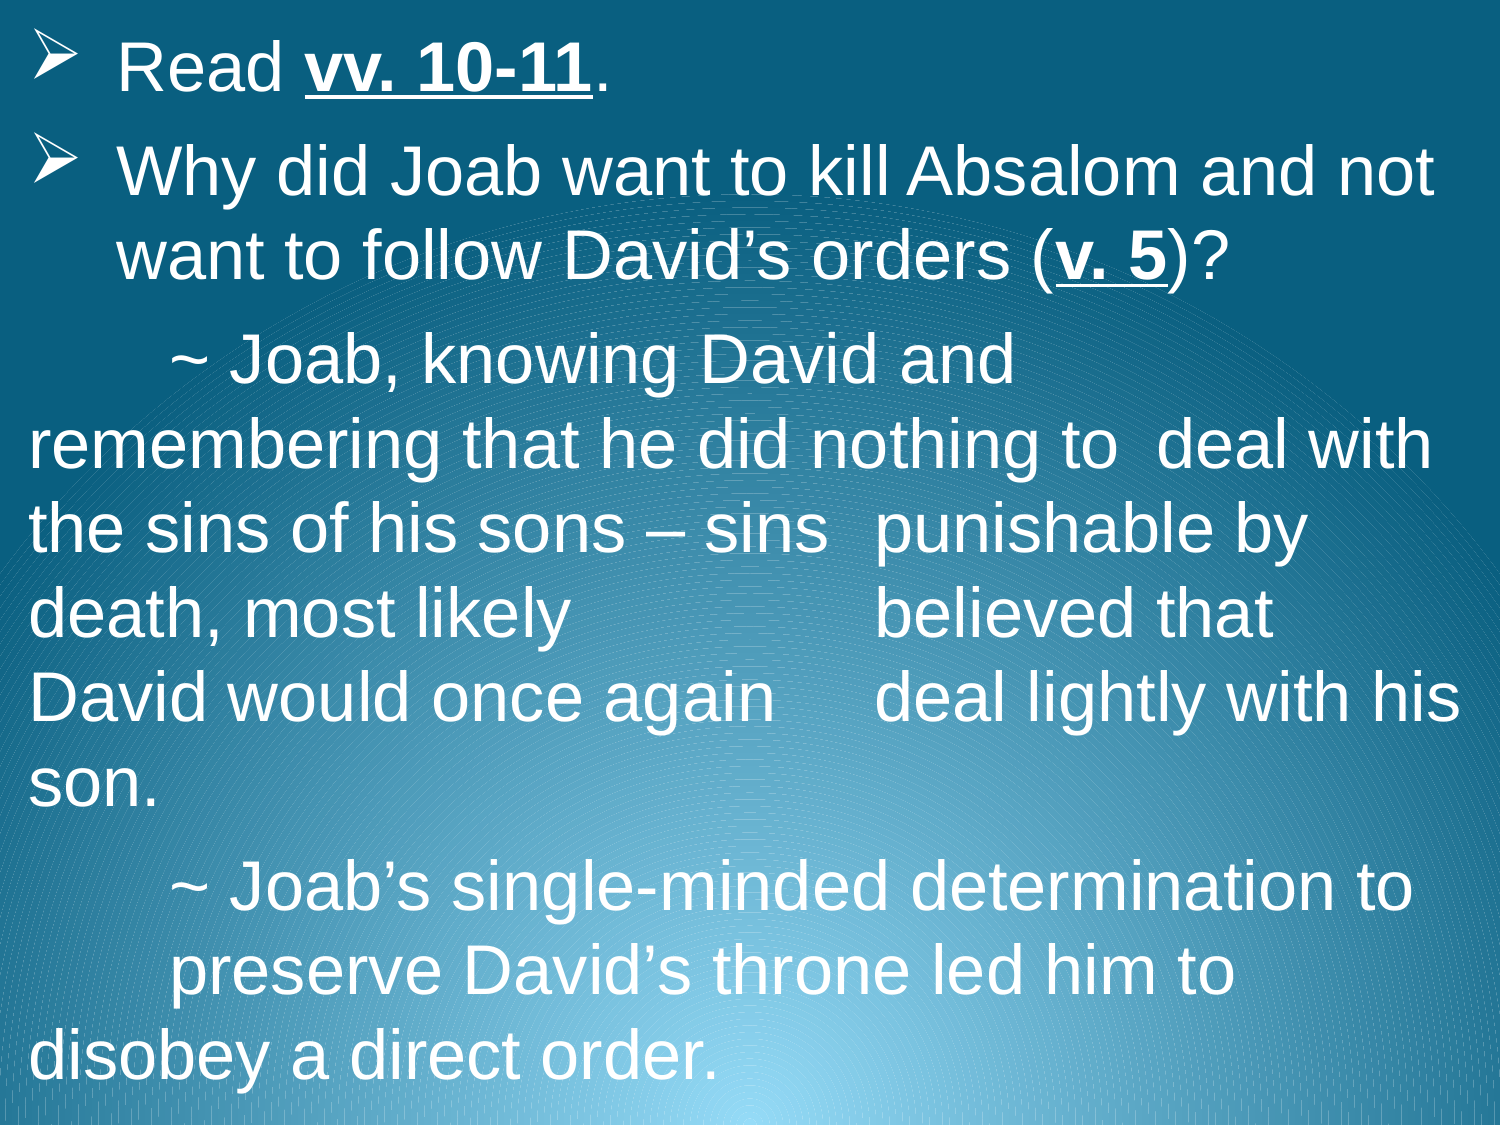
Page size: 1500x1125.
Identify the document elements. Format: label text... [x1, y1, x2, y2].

subtitle Read vv. 10-11. Why did Joab want to kill Absalom and not want to follow David’s orders (v. 5)? ~ Joab, knowing David and remembering that he did nothing to deal with the sins of his sons – sins punishable by death, most likely believed that David would once again deal lightly with his son. ~ Joab’s single-minded determination to preserve David’s throne led him to disobey a direct order. [13, 13, 1484, 1102]
